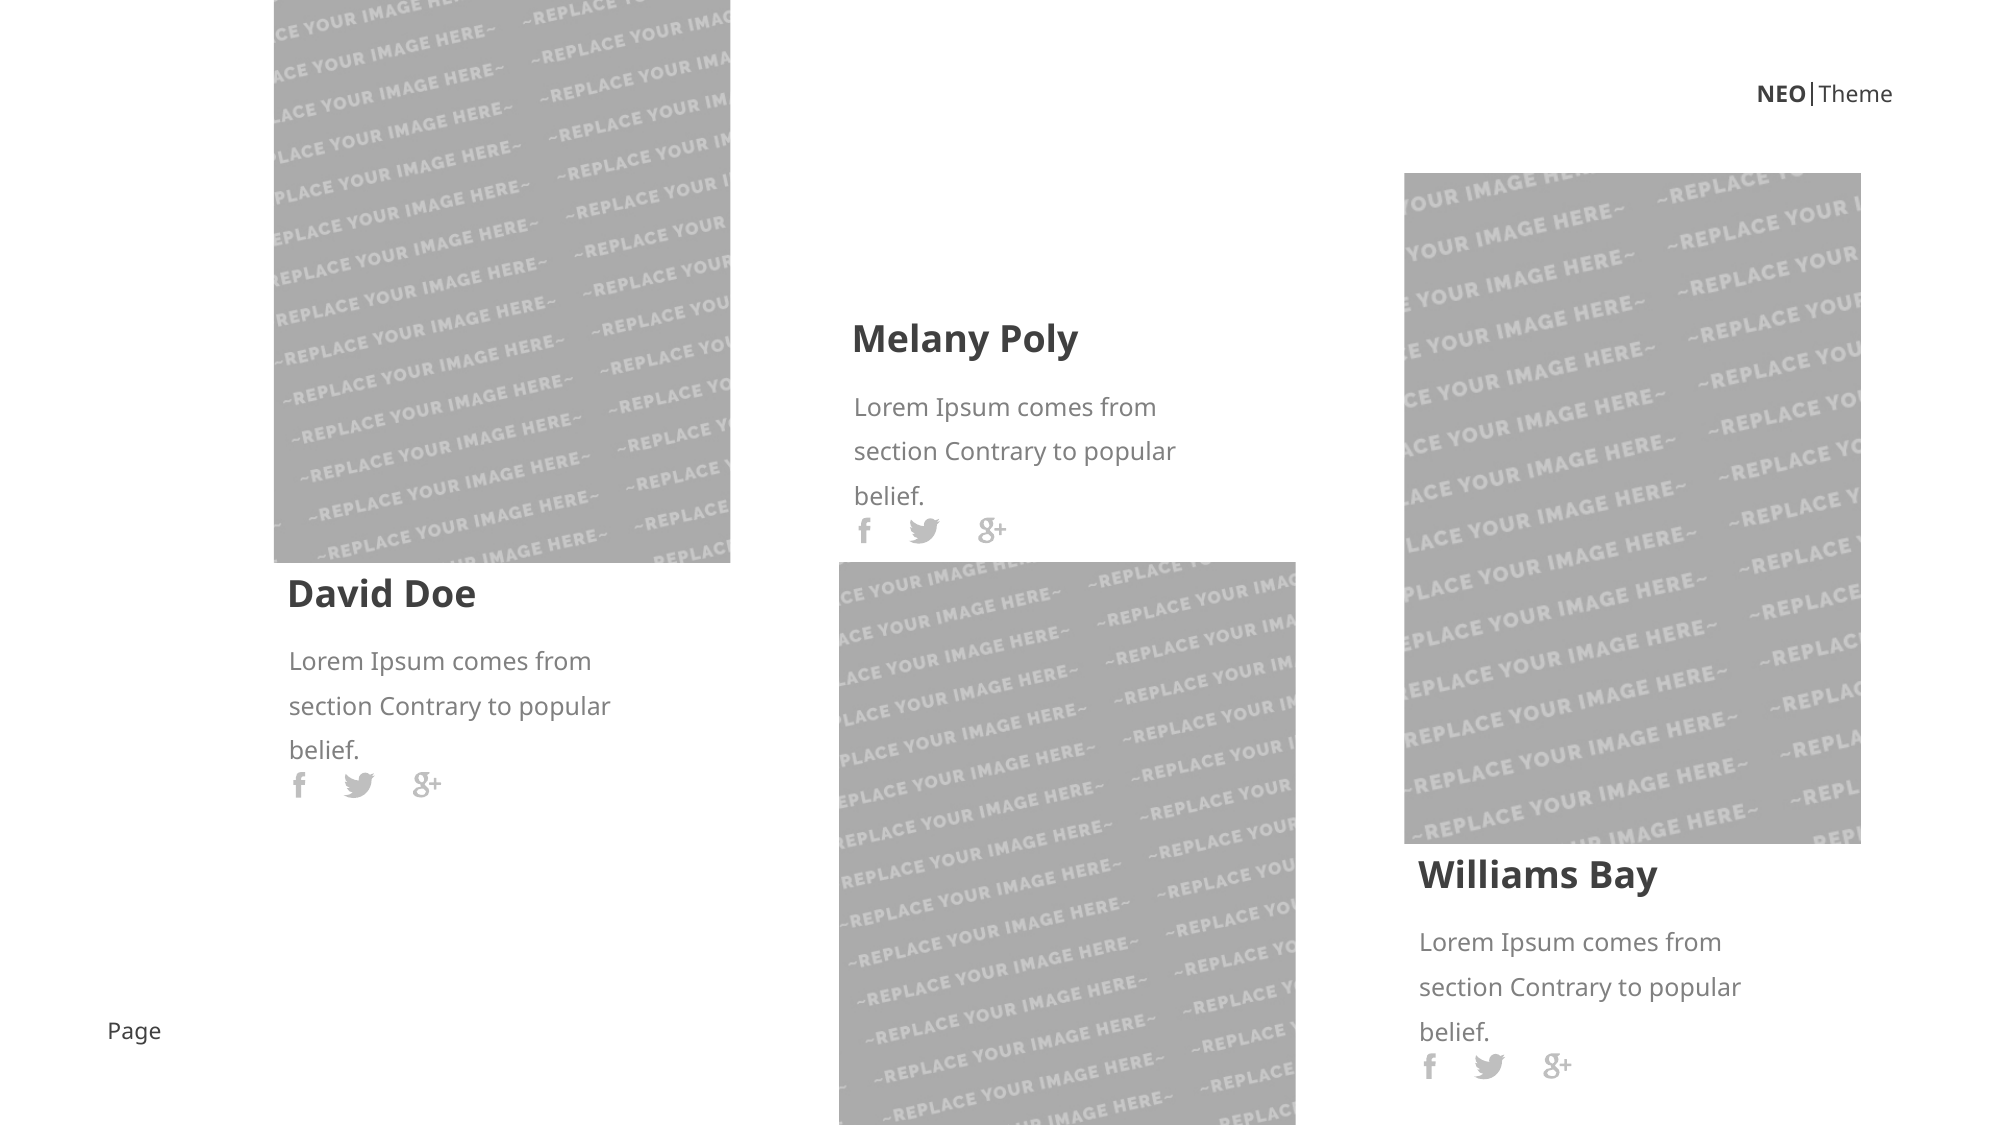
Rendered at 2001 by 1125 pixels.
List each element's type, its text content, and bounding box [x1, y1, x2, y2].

picture [273, 0, 731, 563]
text_box Melany Poly [836, 308, 1094, 368]
text_box David Doe [272, 562, 492, 623]
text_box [858, 517, 1007, 544]
text_box Lorem Ipsum comes from section Contrary to popular belief. [839, 368, 1242, 519]
picture [1404, 172, 1861, 844]
text_box Lorem Ipsum comes from section Contrary to popular belief. [1404, 904, 1807, 1054]
text_box Williams Bay [1403, 843, 1673, 904]
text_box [293, 771, 442, 798]
text_box Lorem Ipsum comes from section Contrary to popular belief. [273, 623, 677, 773]
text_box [1423, 1053, 1572, 1080]
picture [839, 562, 1296, 1125]
